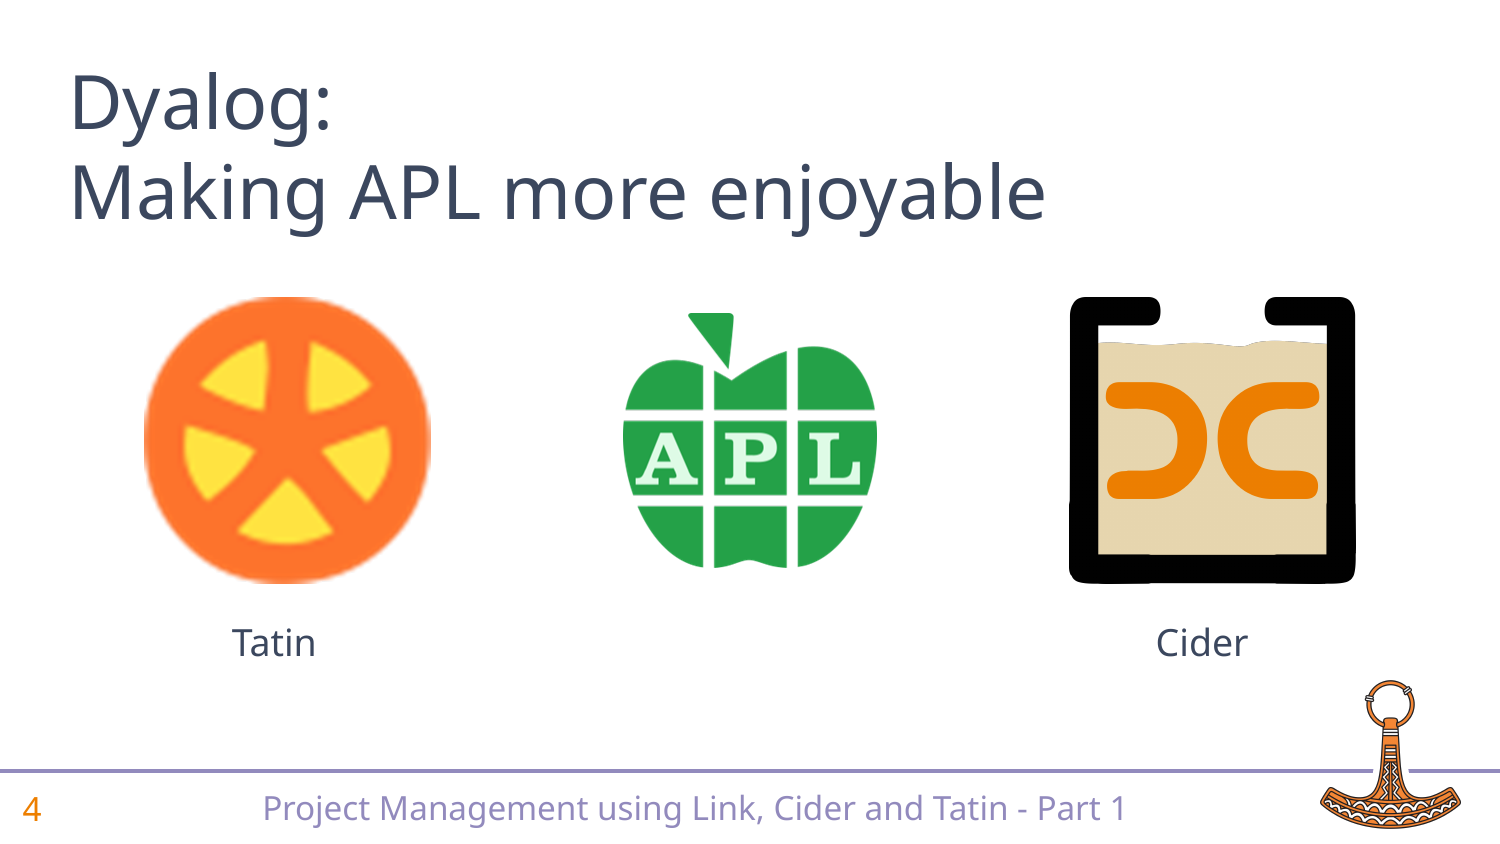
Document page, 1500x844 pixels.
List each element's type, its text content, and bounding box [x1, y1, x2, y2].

text_box Cider [1140, 611, 1264, 671]
text_box Tatin [217, 611, 332, 671]
picture [144, 297, 431, 584]
picture [1069, 297, 1356, 584]
title Dyalog: Making APL more enjoyable [53, 129, 1203, 242]
picture [622, 313, 878, 568]
picture [1320, 680, 1461, 829]
